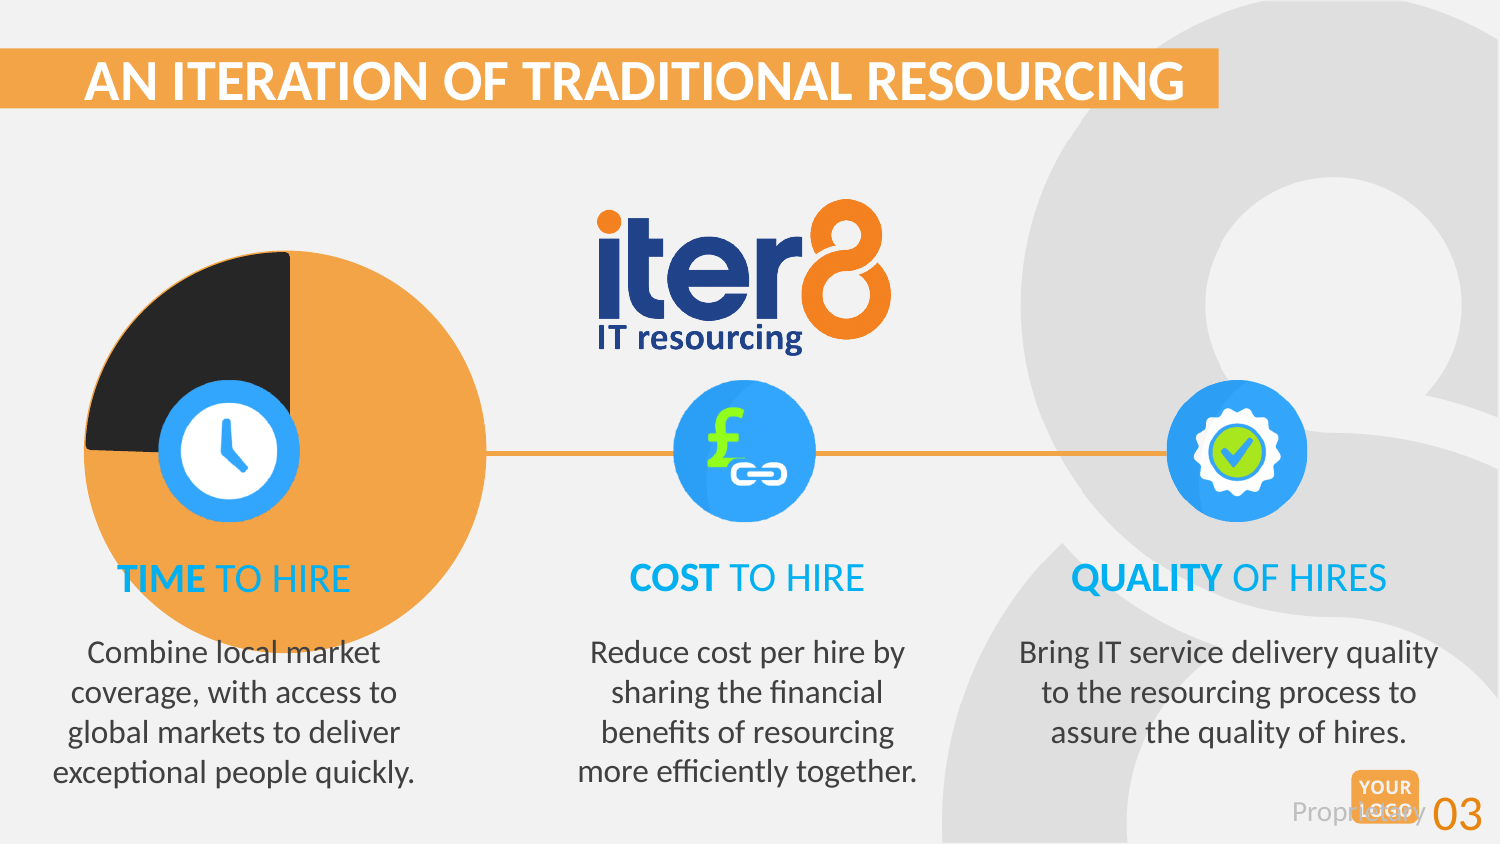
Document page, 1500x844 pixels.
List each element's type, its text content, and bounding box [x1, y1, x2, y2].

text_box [309, 403, 662, 454]
picture [597, 198, 891, 356]
picture [152, 374, 305, 528]
text_box COST TO HIRE Reduce cost per hire by sharing the financial benefits of resourcing more efficiently together. [550, 542, 937, 797]
text_box [0, 46, 70, 111]
picture [667, 374, 821, 528]
text_box TIME TO HIRE Combine local market coverage, with access to global markets to deliver exceptional people quickly. [23, 543, 446, 798]
text_box AN ITERATION OF TRADITIONAL RESOURCING [70, 35, 937, 120]
picture [942, 0, 1499, 844]
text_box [825, 403, 1154, 454]
